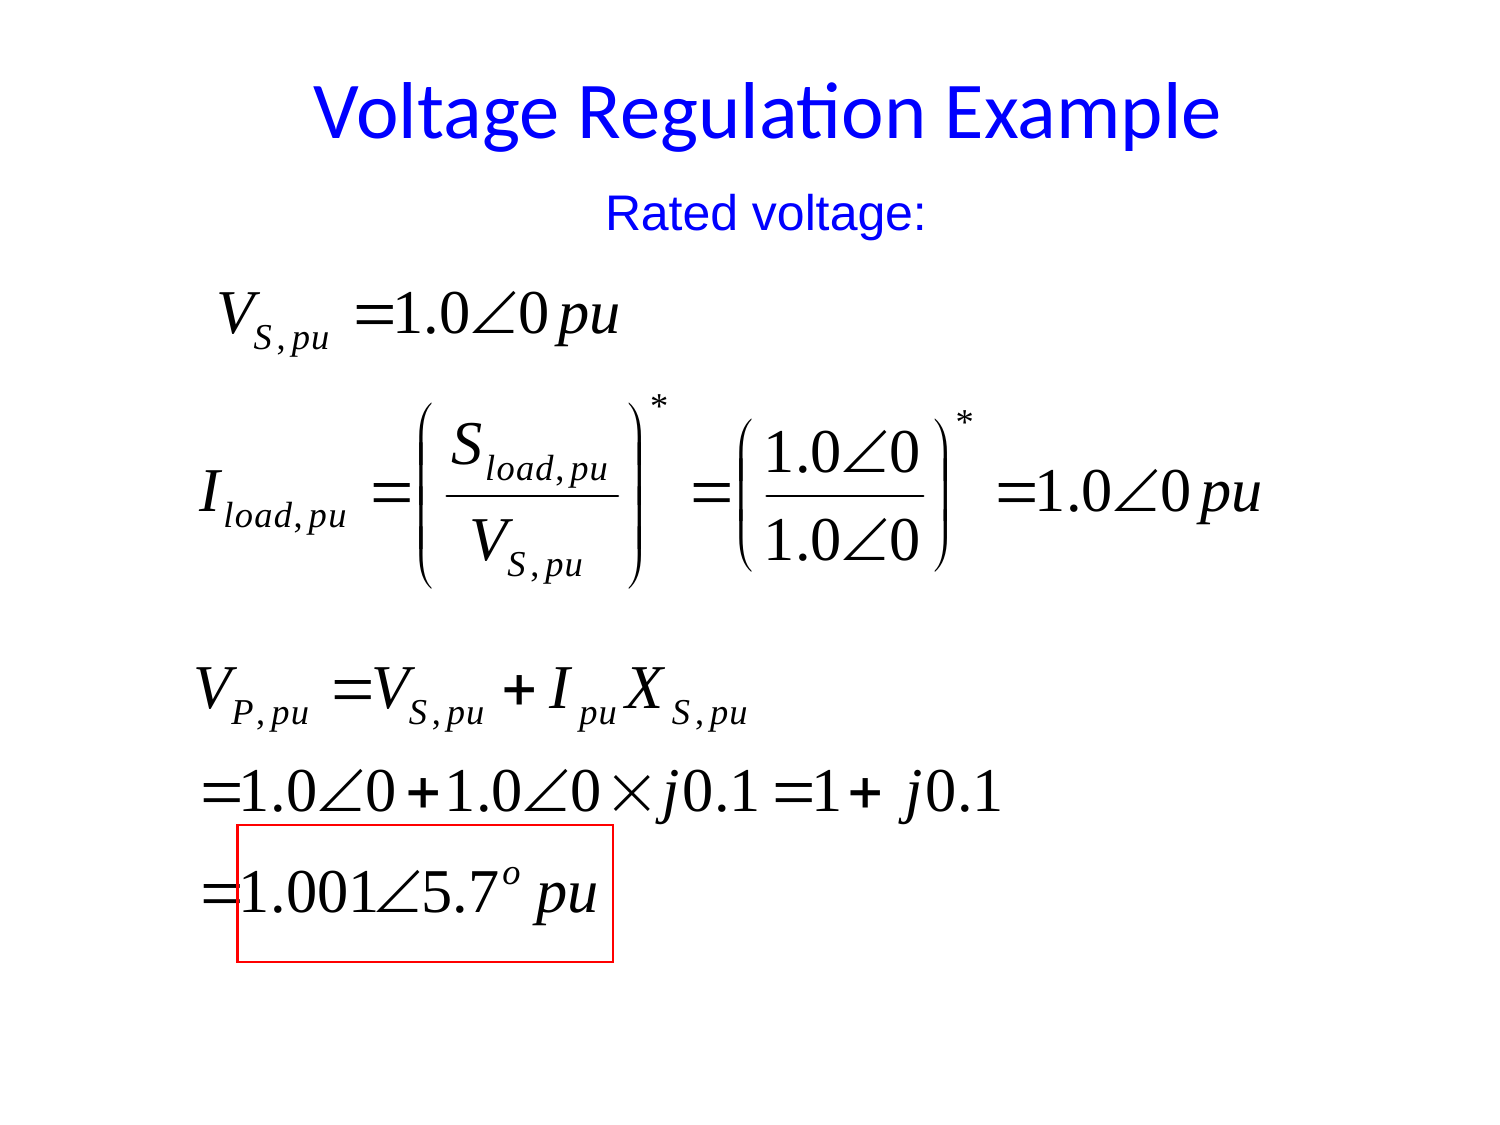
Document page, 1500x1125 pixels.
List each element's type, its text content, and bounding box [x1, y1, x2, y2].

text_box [187, 649, 1010, 942]
title Voltage Regulation Example [62, 50, 1475, 163]
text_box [212, 271, 635, 371]
text_box [237, 950, 613, 963]
text_box Rated voltage: [99, 172, 1433, 248]
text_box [187, 376, 1276, 601]
